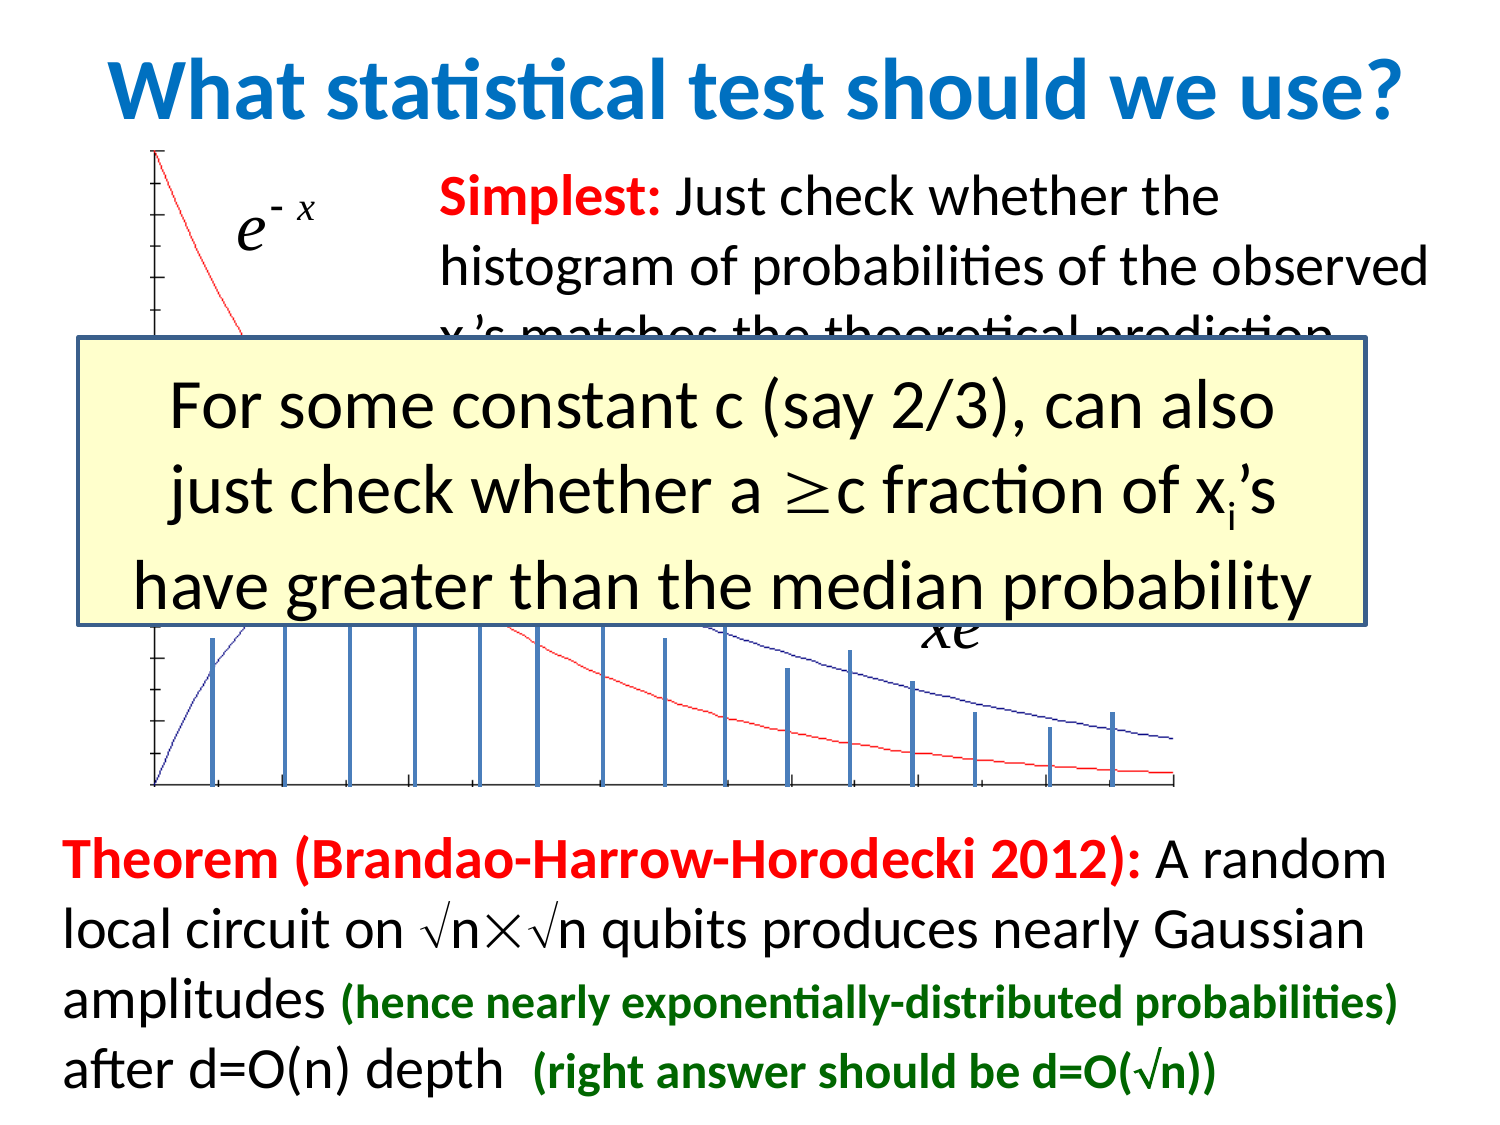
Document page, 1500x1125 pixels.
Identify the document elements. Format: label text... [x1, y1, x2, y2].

text_box Simplest: Just check whether the histogram of probabilities of the observed xi’s matches the theoretical prediction (assuming probabilities are exponentially distributed, as with a Haar-random state) [1180, 149, 1450, 504]
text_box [149, 149, 1180, 335]
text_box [149, 633, 1180, 787]
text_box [77, 337, 1366, 626]
text_box Theorem (Brandao-Harrow-Horodecki 2012): A random local circuit on nn qubits produces nearly Gaussian amplitudes (hence nearly exponentially-distributed probabilities) after d=O(n) depth (right answer should be d=O(n)) [48, 812, 1474, 1108]
text_box What statistical test should we use? [49, 24, 1463, 145]
